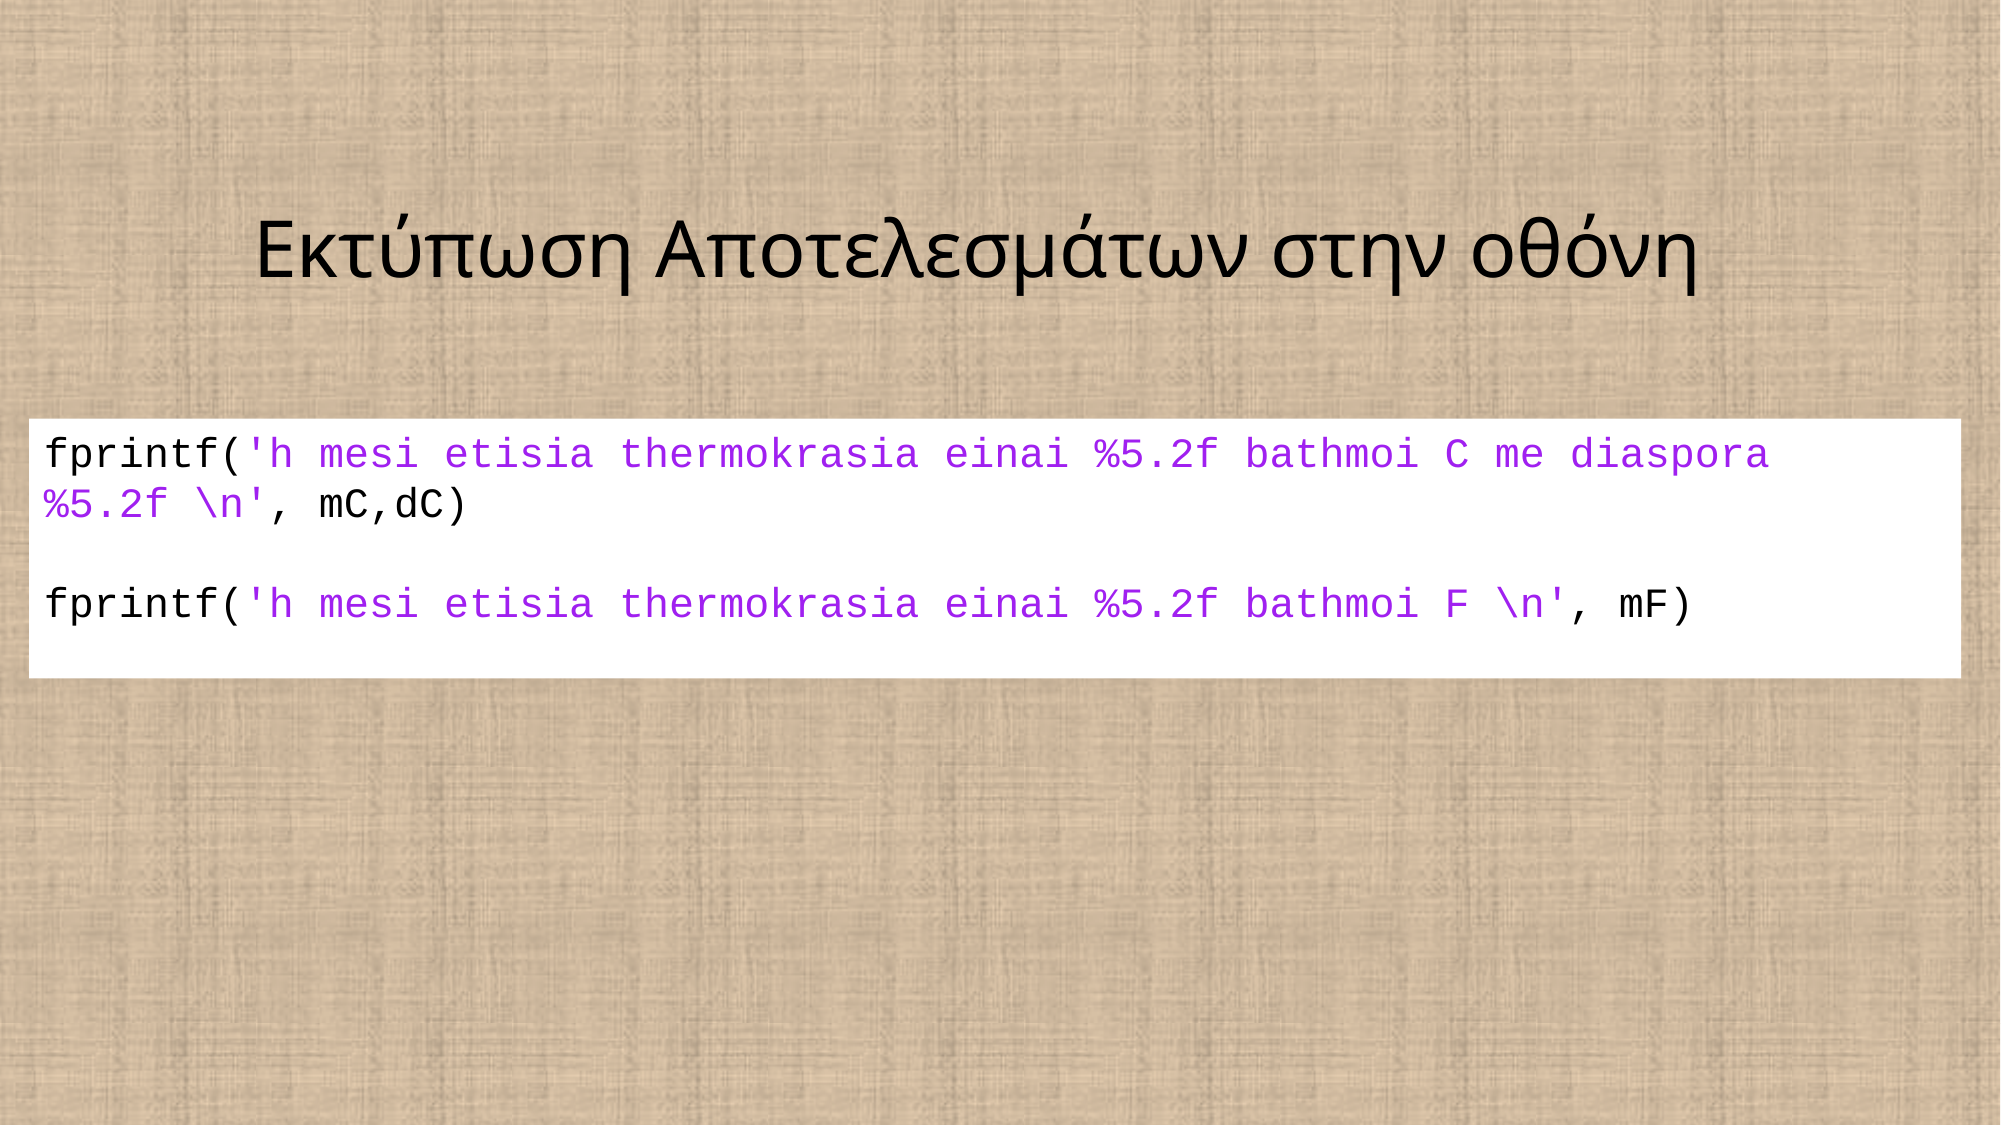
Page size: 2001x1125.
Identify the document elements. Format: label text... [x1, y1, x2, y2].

title Εκτύπωση Αποτελεσμάτων στην οθόνη [227, 53, 1728, 302]
text_box fprintf('h mesi etisia thermokrasia einai %5.2f bathmoi C me diaspora %5.2f \n', mC,dC) fprintf('h mesi etisia thermokrasia einai %5.2f bathmoi F \n', mF) [29, 418, 1962, 679]
